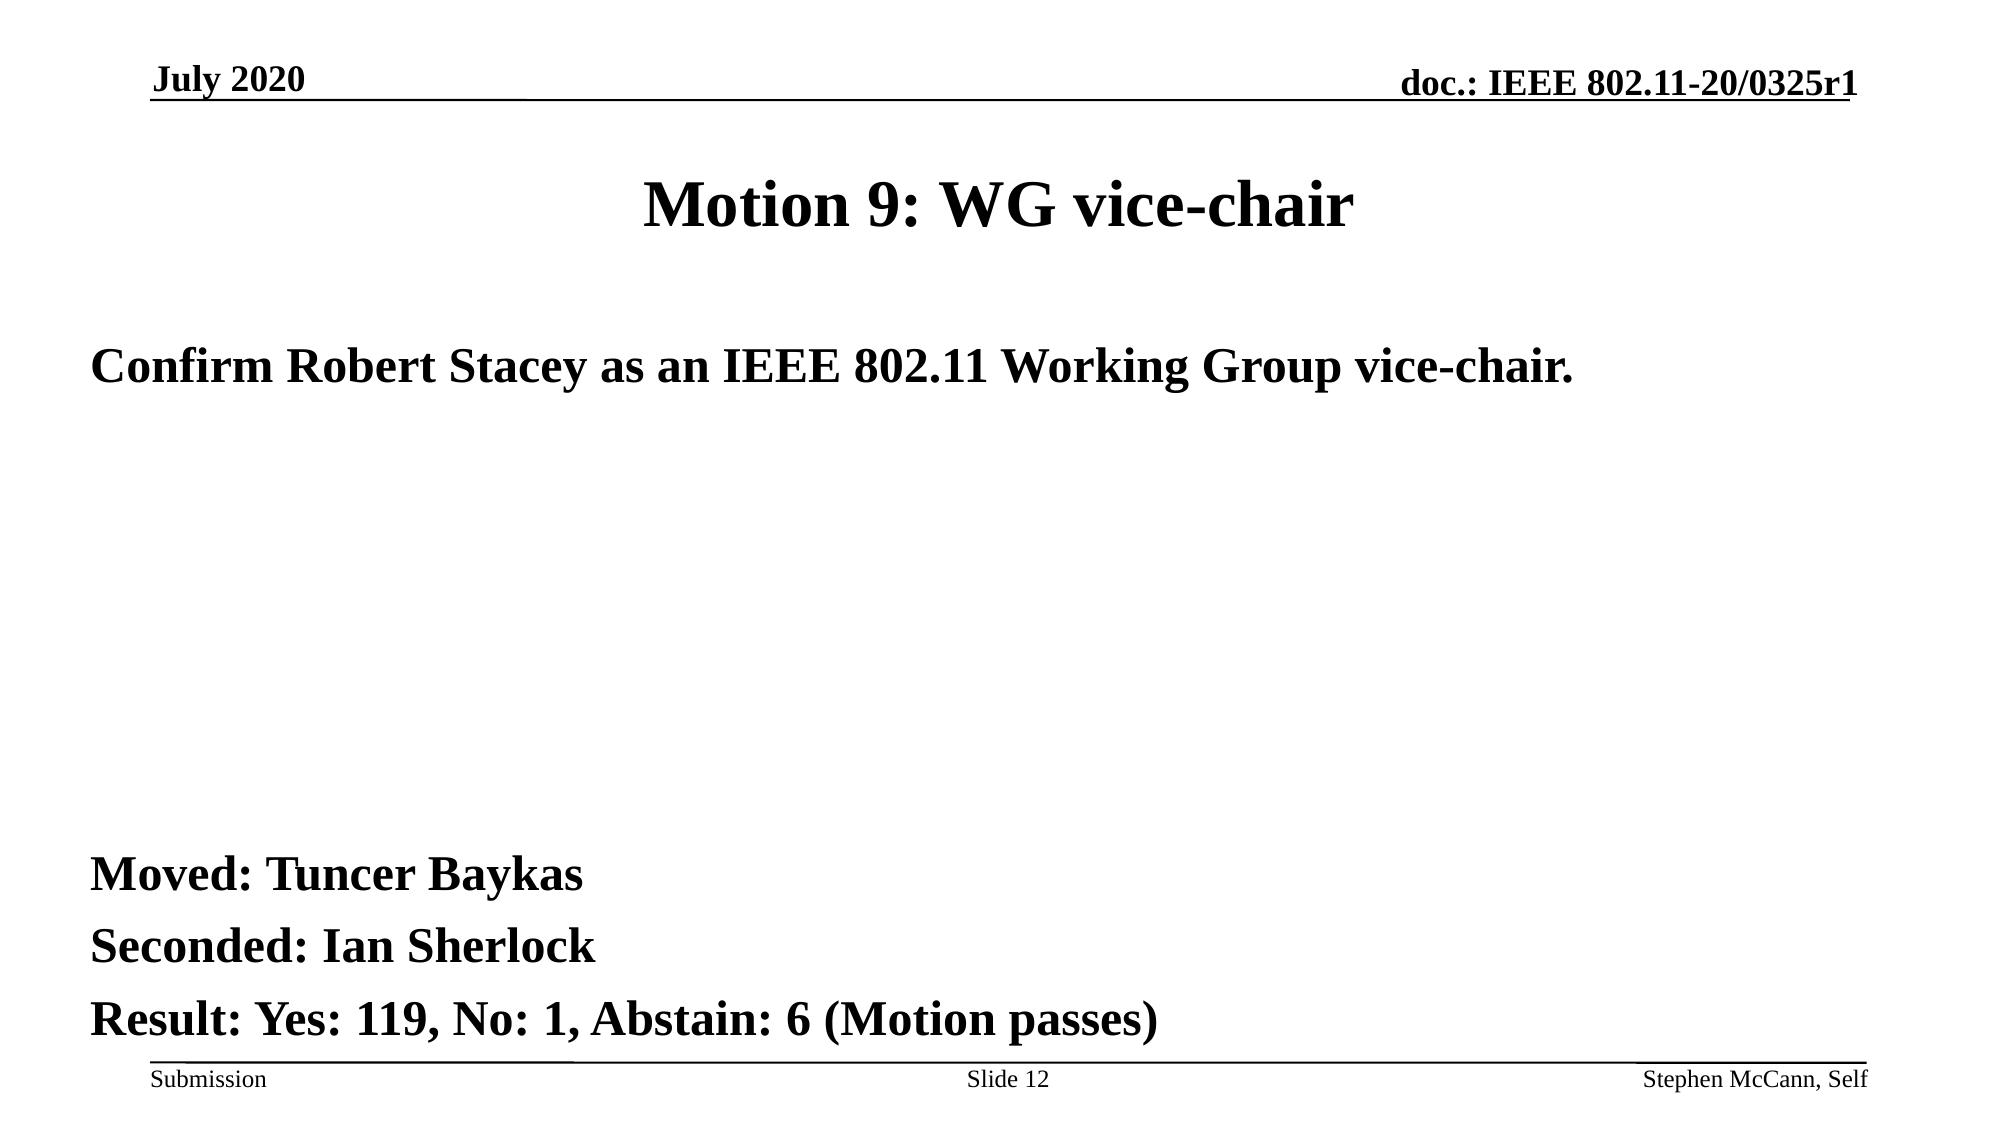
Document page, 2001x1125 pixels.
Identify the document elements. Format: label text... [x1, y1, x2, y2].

title Motion 9: WG vice-chair [149, 112, 1850, 288]
slide_number Slide 12 [950, 1061, 1067, 1123]
list Confirm Robert Stacey as an IEEE 802.11 Working Group vice-chair. Moved: Tuncer Baykas Seconded: Ian Sherlock Result: Yes: 119, No: 1, Abstain: 6 (Motion passes) [74, 324, 1938, 1063]
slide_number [152, 54, 563, 100]
footer Stephen McCann, Self [1171, 1061, 1869, 1093]
